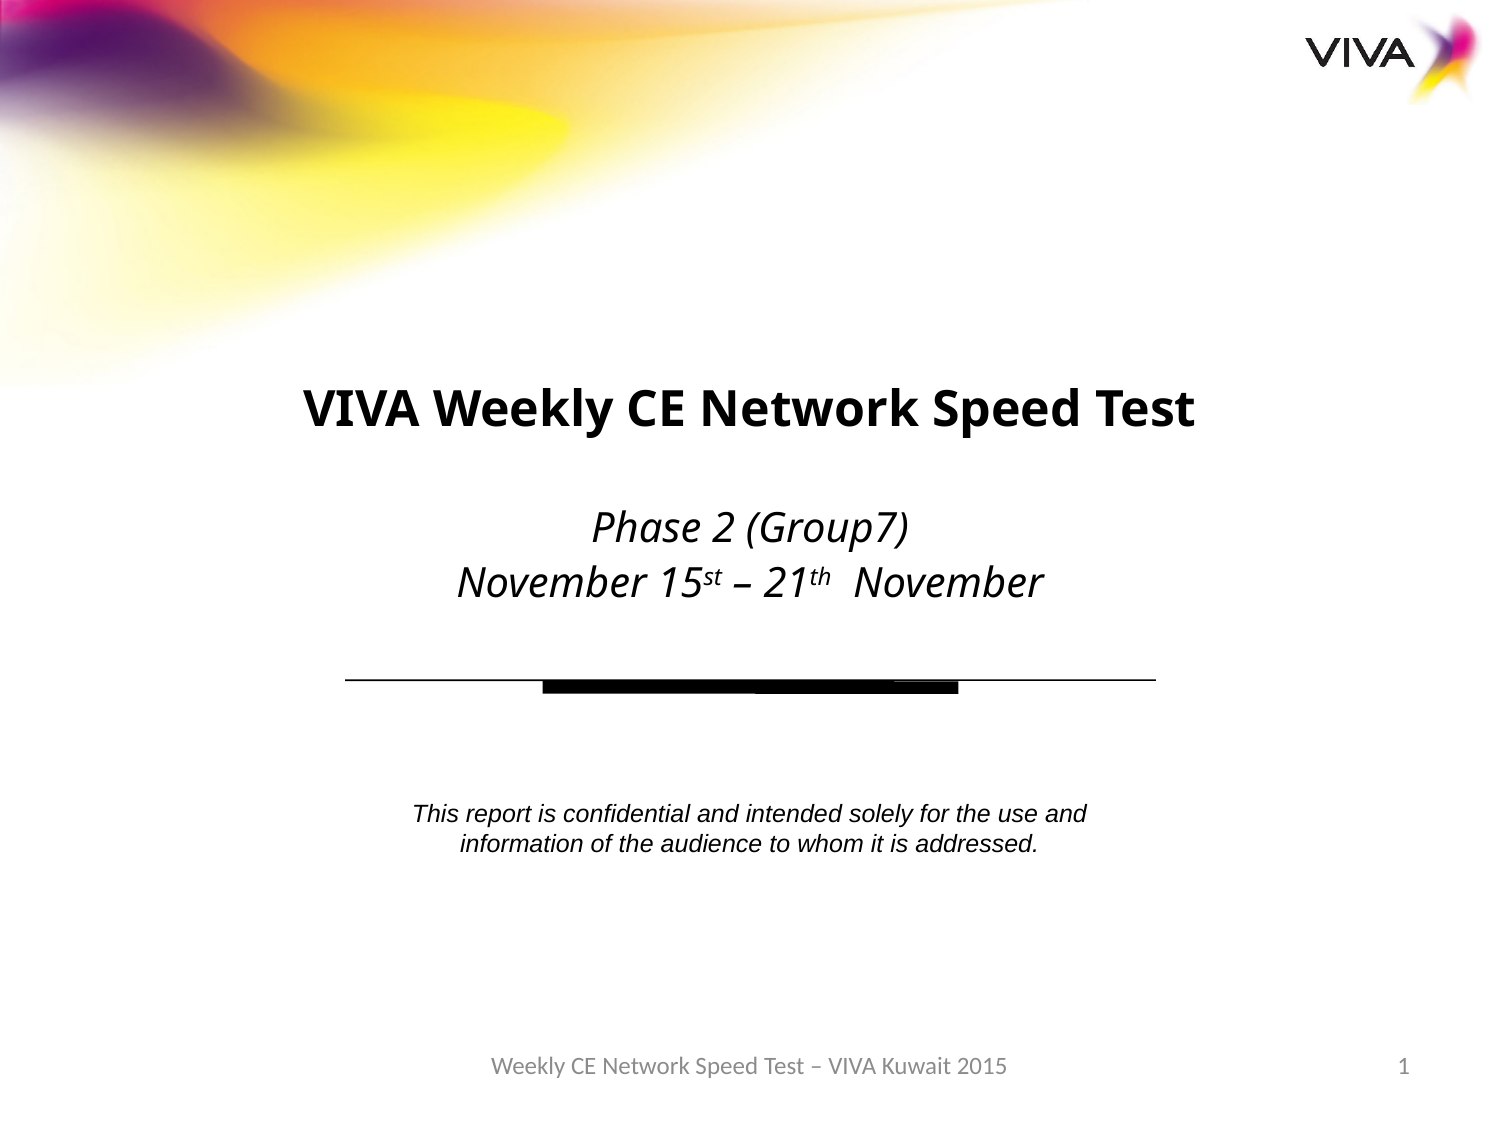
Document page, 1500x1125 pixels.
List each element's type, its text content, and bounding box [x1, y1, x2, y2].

picture [0, 0, 1089, 386]
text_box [344, 679, 1156, 688]
picture [1300, 12, 1485, 105]
text_box VIVA Weekly CE Network Speed Test Phase 2 (Group7) November 15st – 21th November [205, 376, 1295, 662]
text_box This report is confidential and intended solely for the use and information of the audience to whom it is addressed. [411, 797, 1089, 858]
text_box 1 [1074, 1042, 1425, 1103]
text_box Weekly CE Network Speed Test – VIVA Kuwait 2015 [205, 1042, 1074, 1103]
